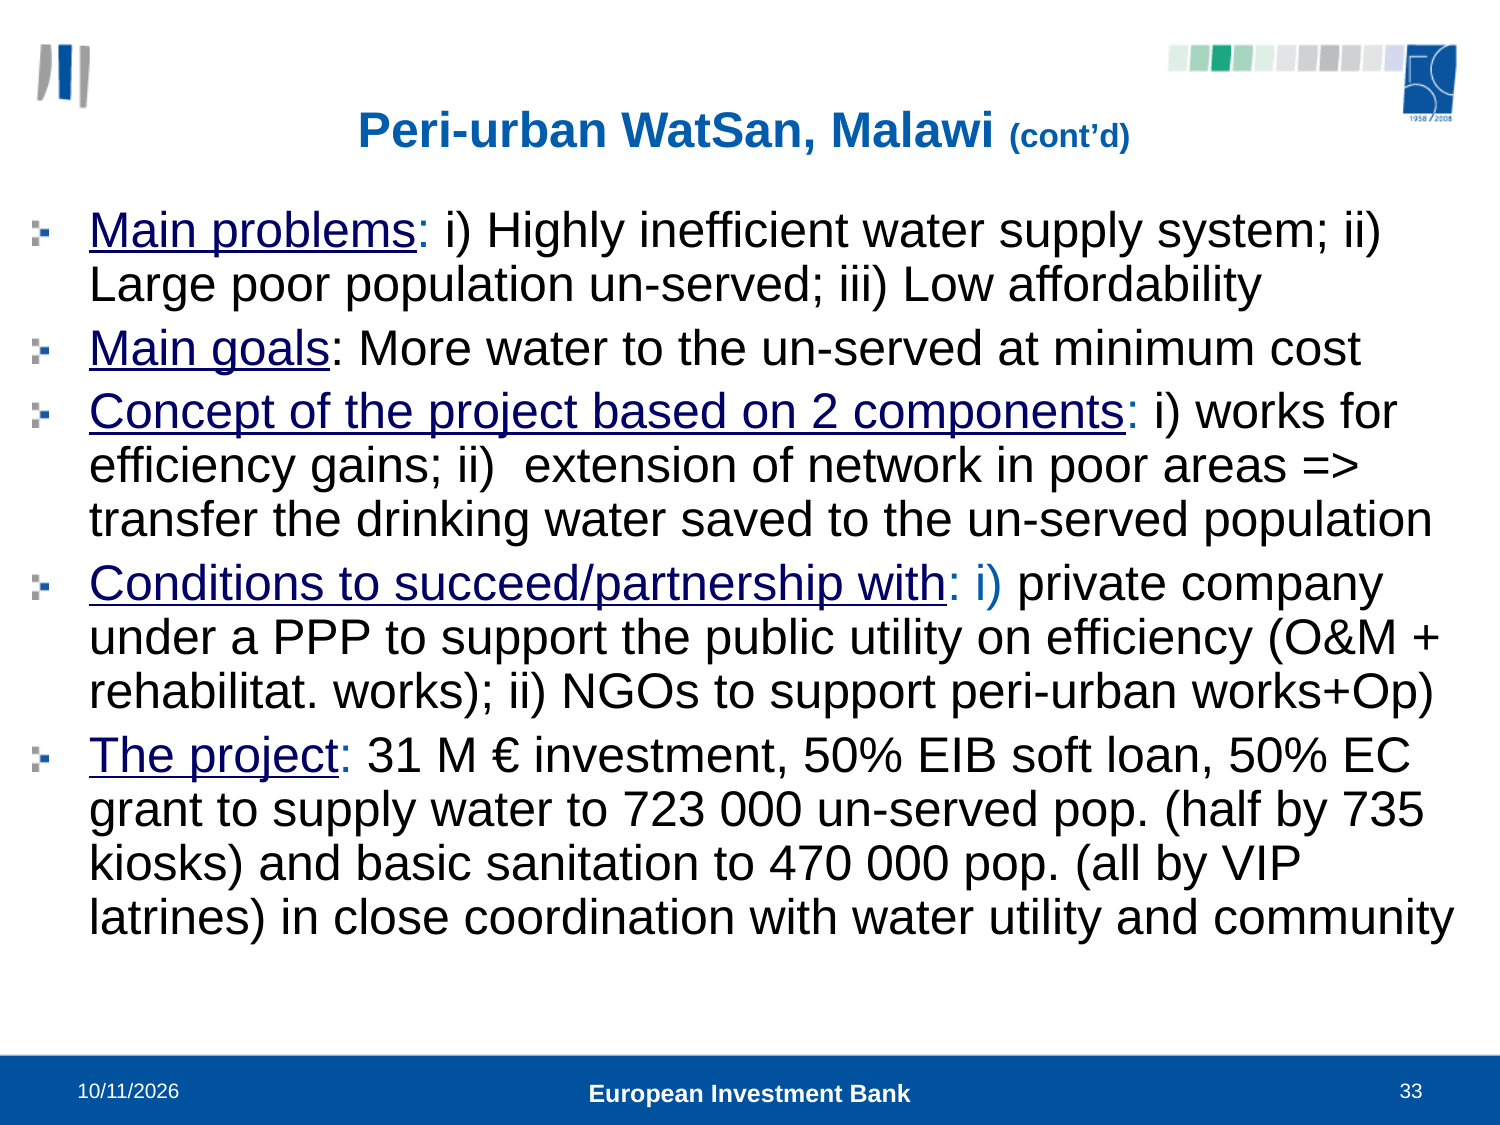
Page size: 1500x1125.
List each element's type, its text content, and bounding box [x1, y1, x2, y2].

slide_number 33 [1274, 1070, 1438, 1125]
list Main problems: i) Highly inefficient water supply system; ii) Large poor population un-served; iii) Low affordability Main goals: More water to the un-served at minimum cost Concept of the project based on 2 components: i) works for efficiency gains; ii) extension of network in poor areas => transfer the drinking water saved to the un-served population Conditions to succeed/partnership with: i) private company under a PPP to support the public utility on efficiency (O&M + rehabilitat. works); ii) NGOs to support peri-urban works+Op) The project: 31 M € investment, 50% EIB soft loan, 50% EC grant to supply water to 723 000 un-served pop. (half by 735 kiosks) and basic sanitation to 470 000 pop. (all by VIP latrines) in close coordination with water utility and community [17, 196, 1483, 1024]
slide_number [62, 1070, 226, 1125]
footer European Investment Bank [229, 1070, 1271, 1125]
picture [0, 0, 1500, 1125]
title Peri-urban WatSan, Malawi (cont’d) [29, 89, 1460, 185]
